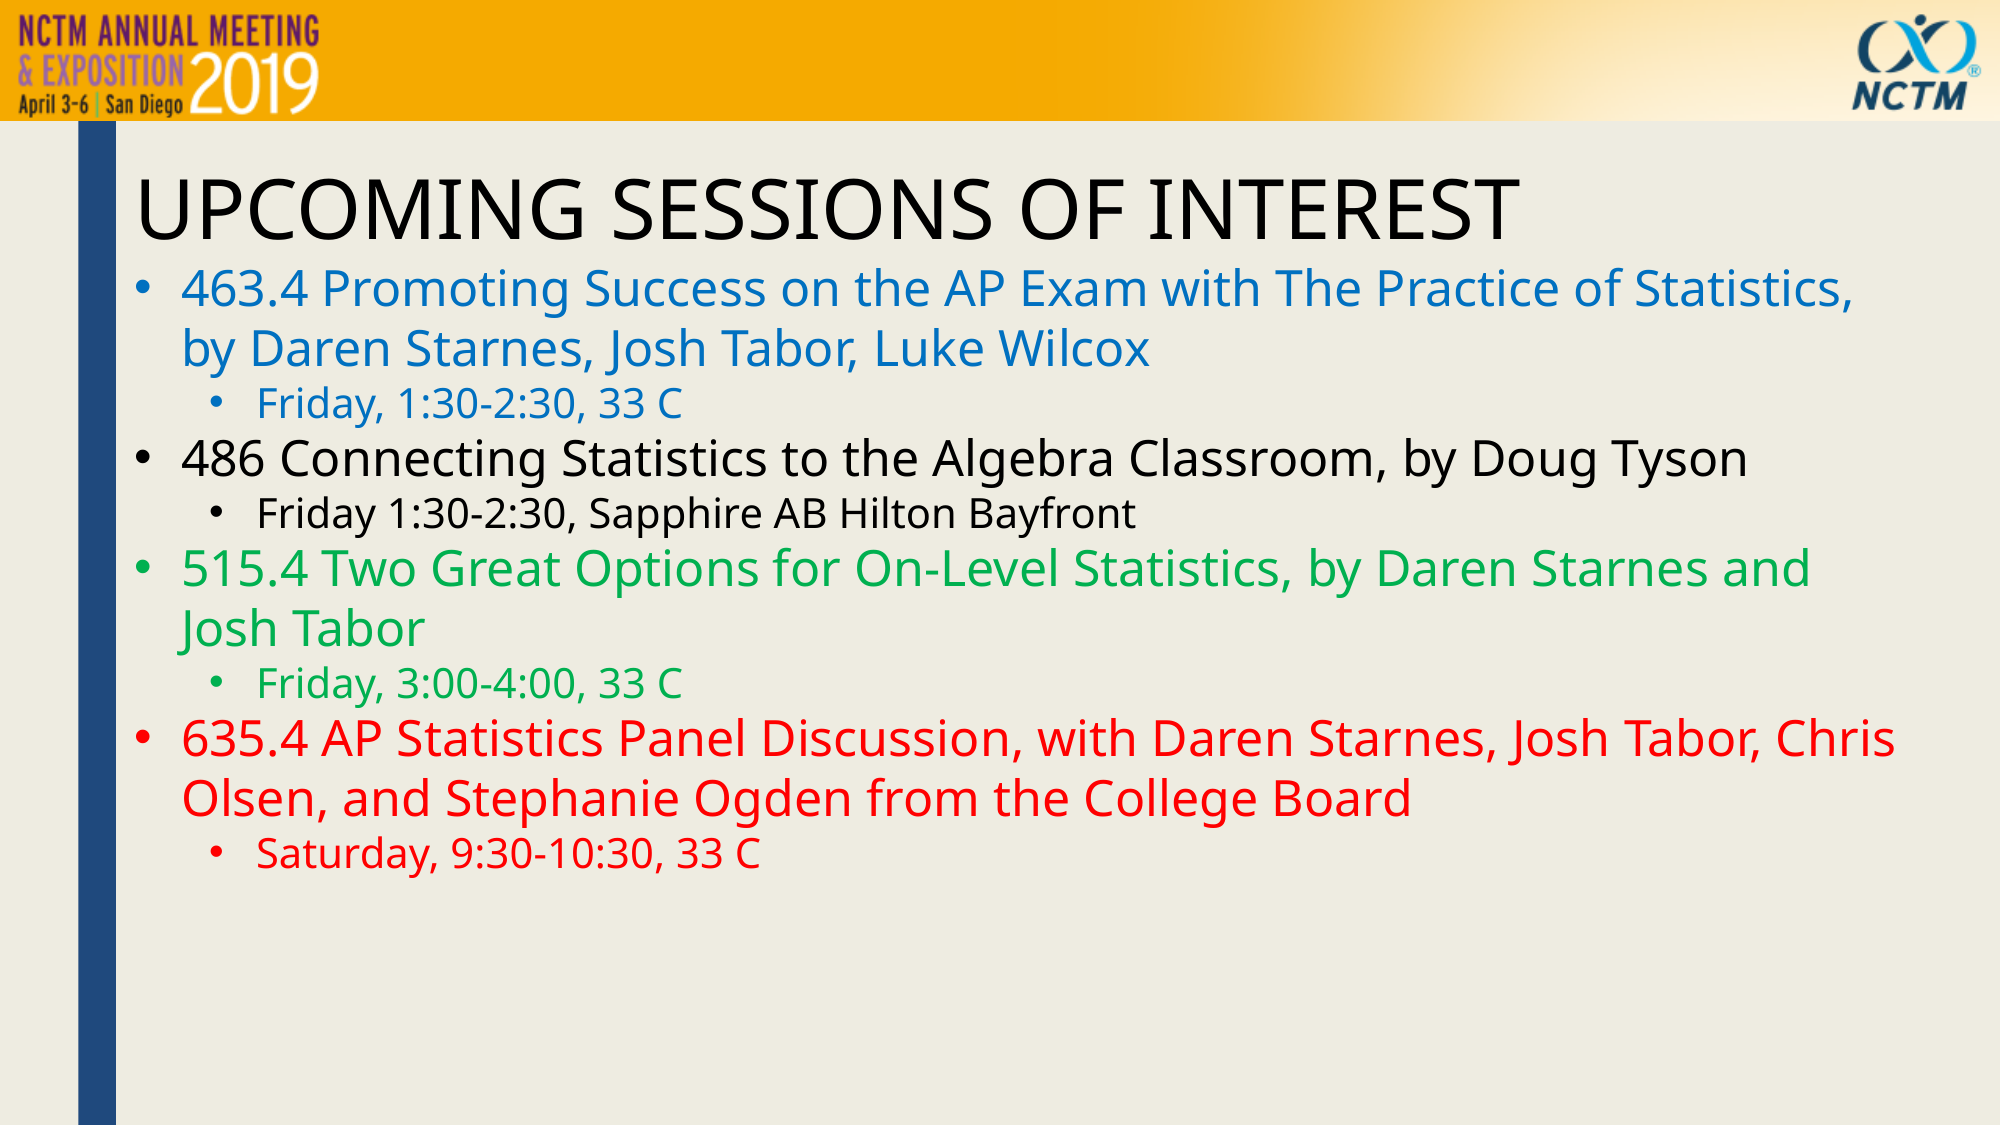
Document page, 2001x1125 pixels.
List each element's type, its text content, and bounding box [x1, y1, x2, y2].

picture [0, 0, 2000, 121]
text_box UPCOMING SESSIONS OF INTEREST 463.4 Promoting Success on the AP Exam with The Practice of Statistics, by Daren Starnes, Josh Tabor, Luke Wilcox Friday, 1:30-2:30, 33 C 486 Connecting Statistics to the Algebra Classroom, by Doug Tyson Friday 1:30-2:30, Sapphire AB Hilton Bayfront 515.4 Two Great Options for On-Level Statistics, by Daren Starnes and Josh Tabor Friday, 3:00-4:00, 33 C 635.4 AP Statistics Panel Discussion, with Daren Starnes, Josh Tabor, Chris Olsen, and Stephanie Ogden from the College Board Saturday, 9:30-10:30, 33 C [119, 149, 1937, 884]
